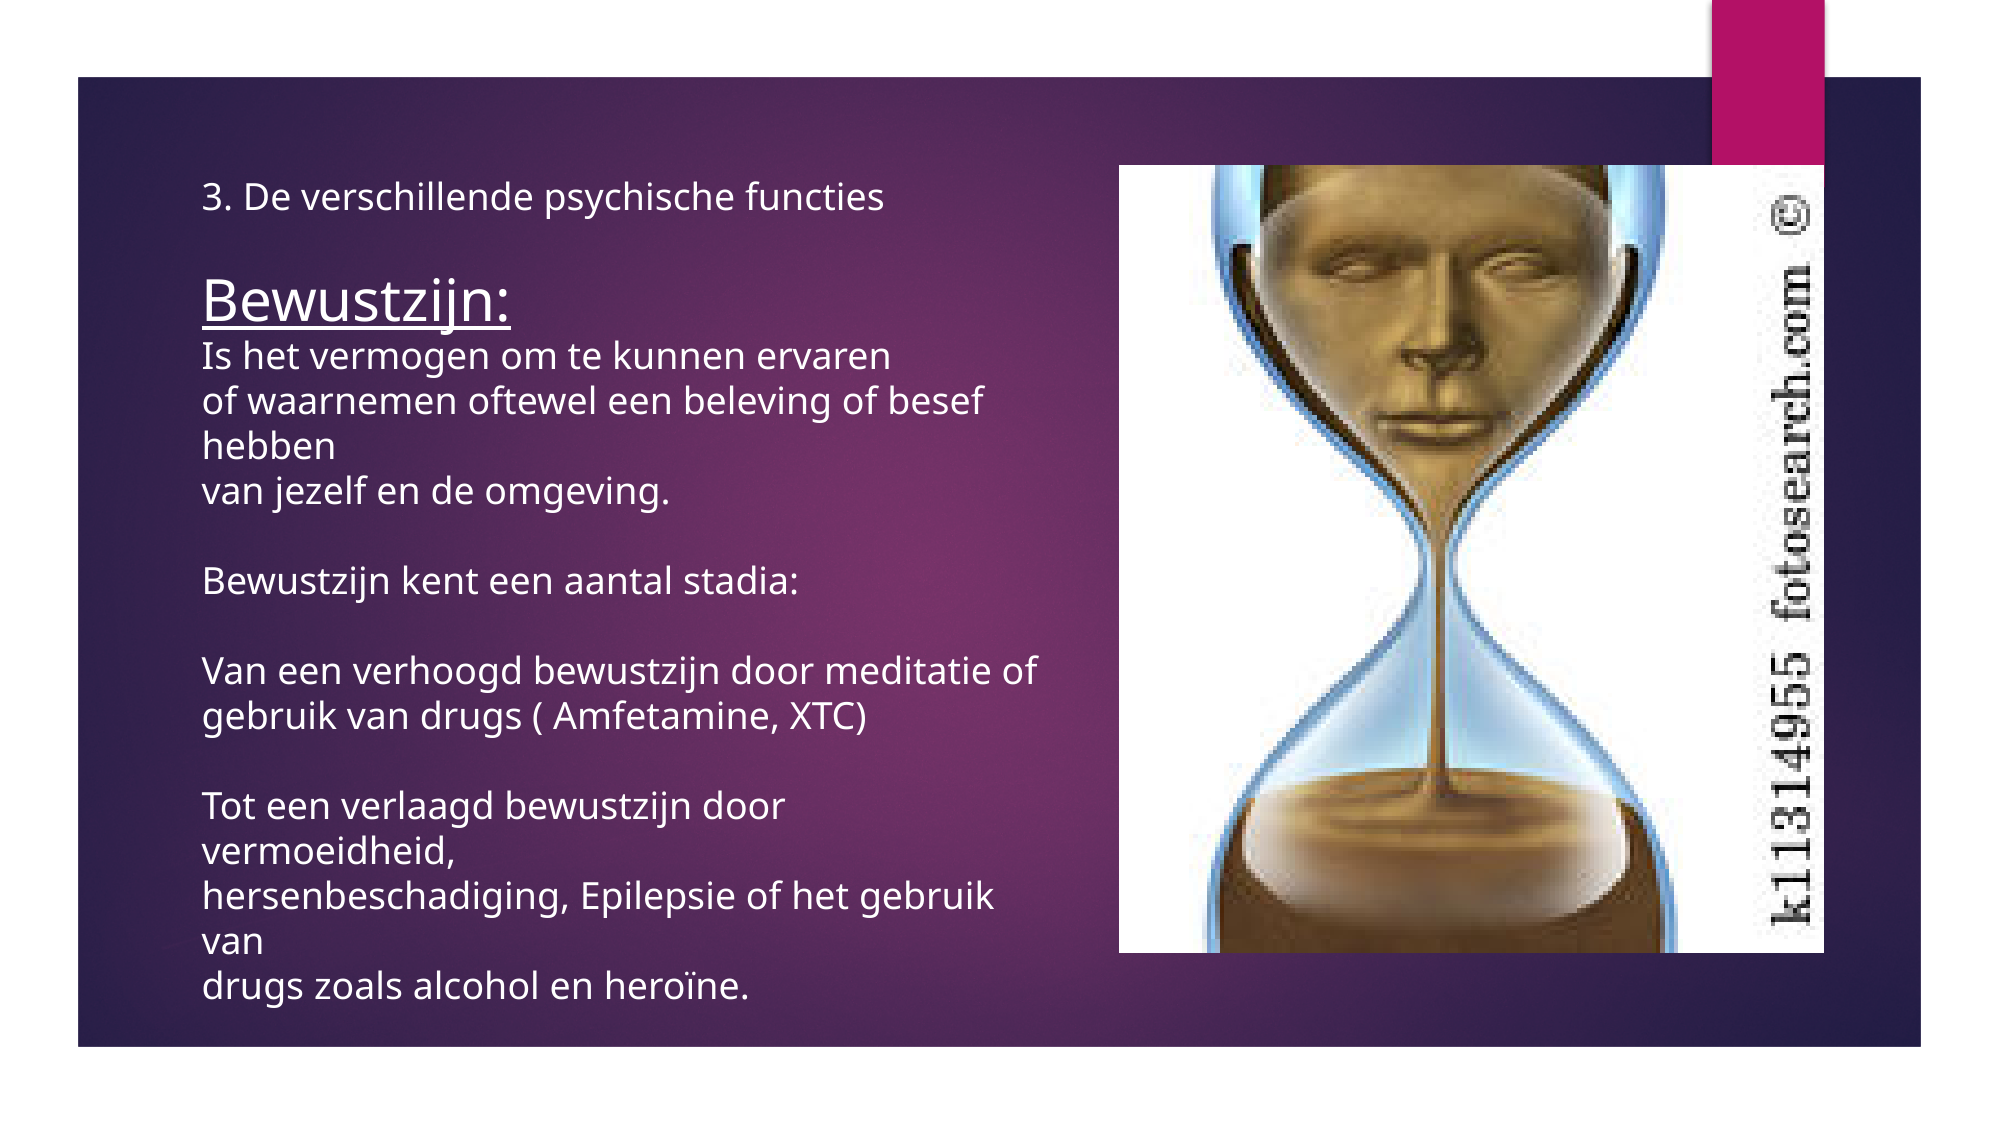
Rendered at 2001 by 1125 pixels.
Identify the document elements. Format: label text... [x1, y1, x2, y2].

text_box 3. De verschillende psychische functies Bewustzijn: Is het vermogen om te kunnen ervaren of waarnemen oftewel een beleving of besef hebben van jezelf en de omgeving. Bewustzijn kent een aantal stadia: Van een verhoogd bewustzijn door meditatie of gebruik van drugs ( Amfetamine, XTC) Tot een verlaagd bewustzijn door vermoeidheid, hersenbeschadiging, Epilepsie of het gebruik van drugs zoals alcohol en heroïne. Tot coma [186, 165, 1063, 1105]
picture [1119, 164, 1824, 954]
